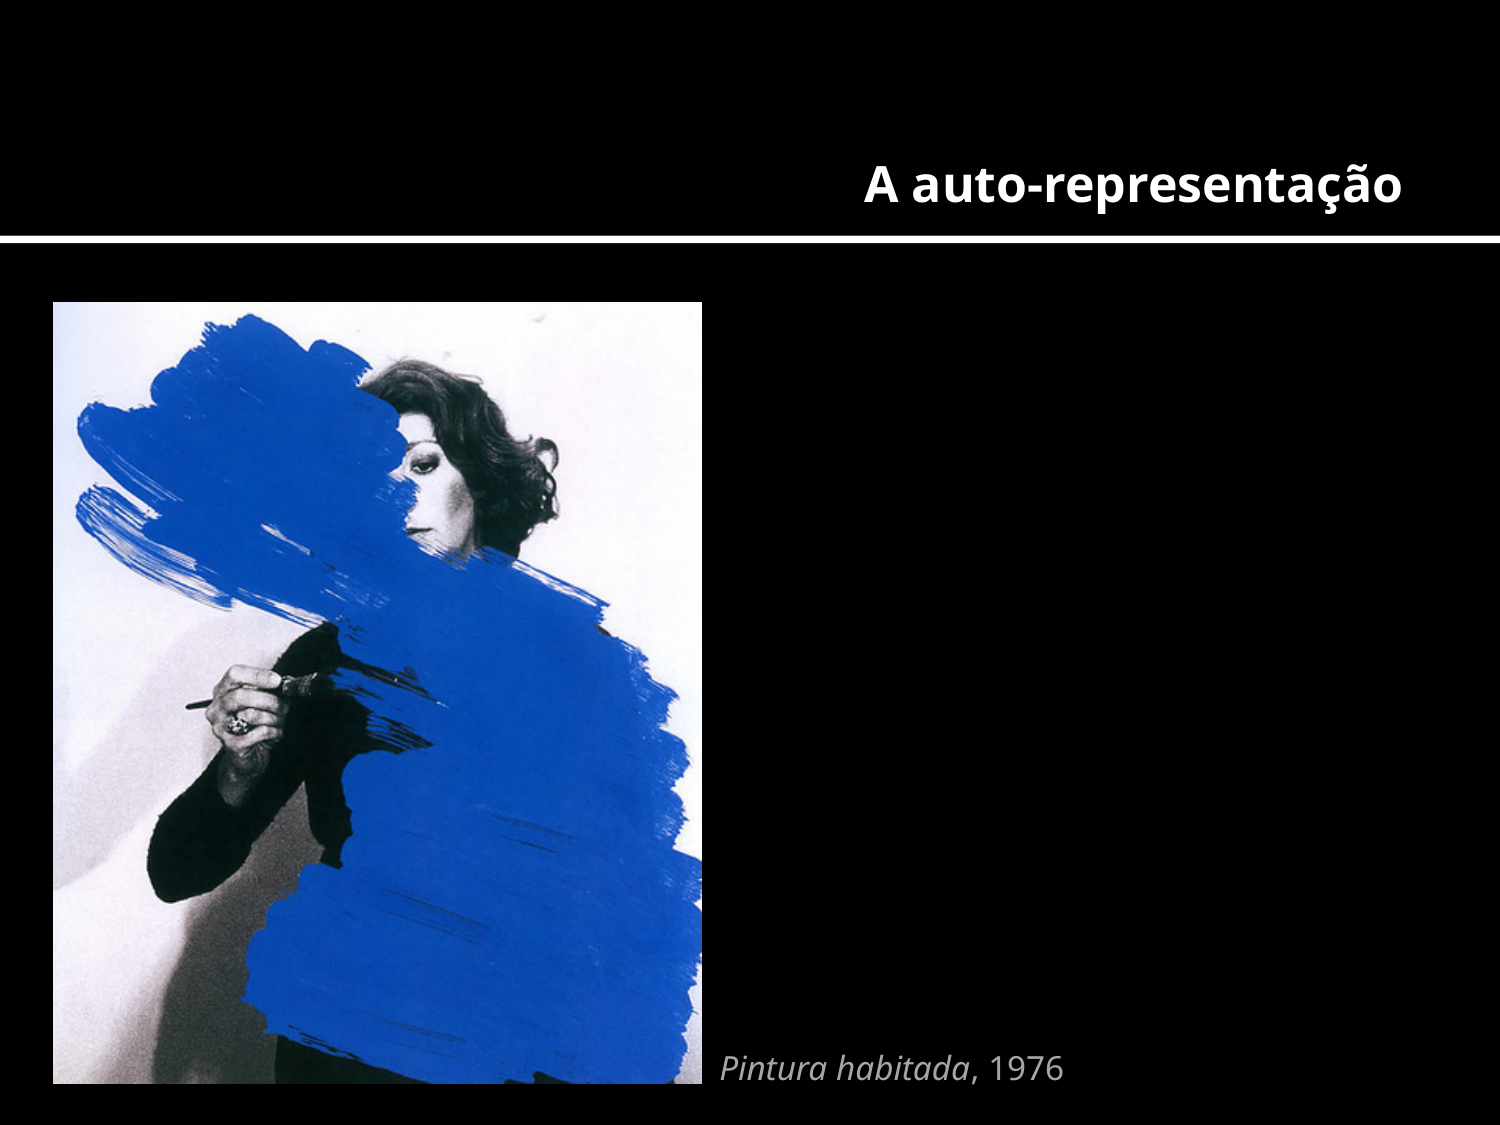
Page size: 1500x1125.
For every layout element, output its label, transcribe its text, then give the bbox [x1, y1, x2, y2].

text_box A auto-representação [560, 125, 1412, 239]
picture [52, 302, 702, 1084]
list Pintura habitada, 1976 [690, 1031, 1341, 1125]
